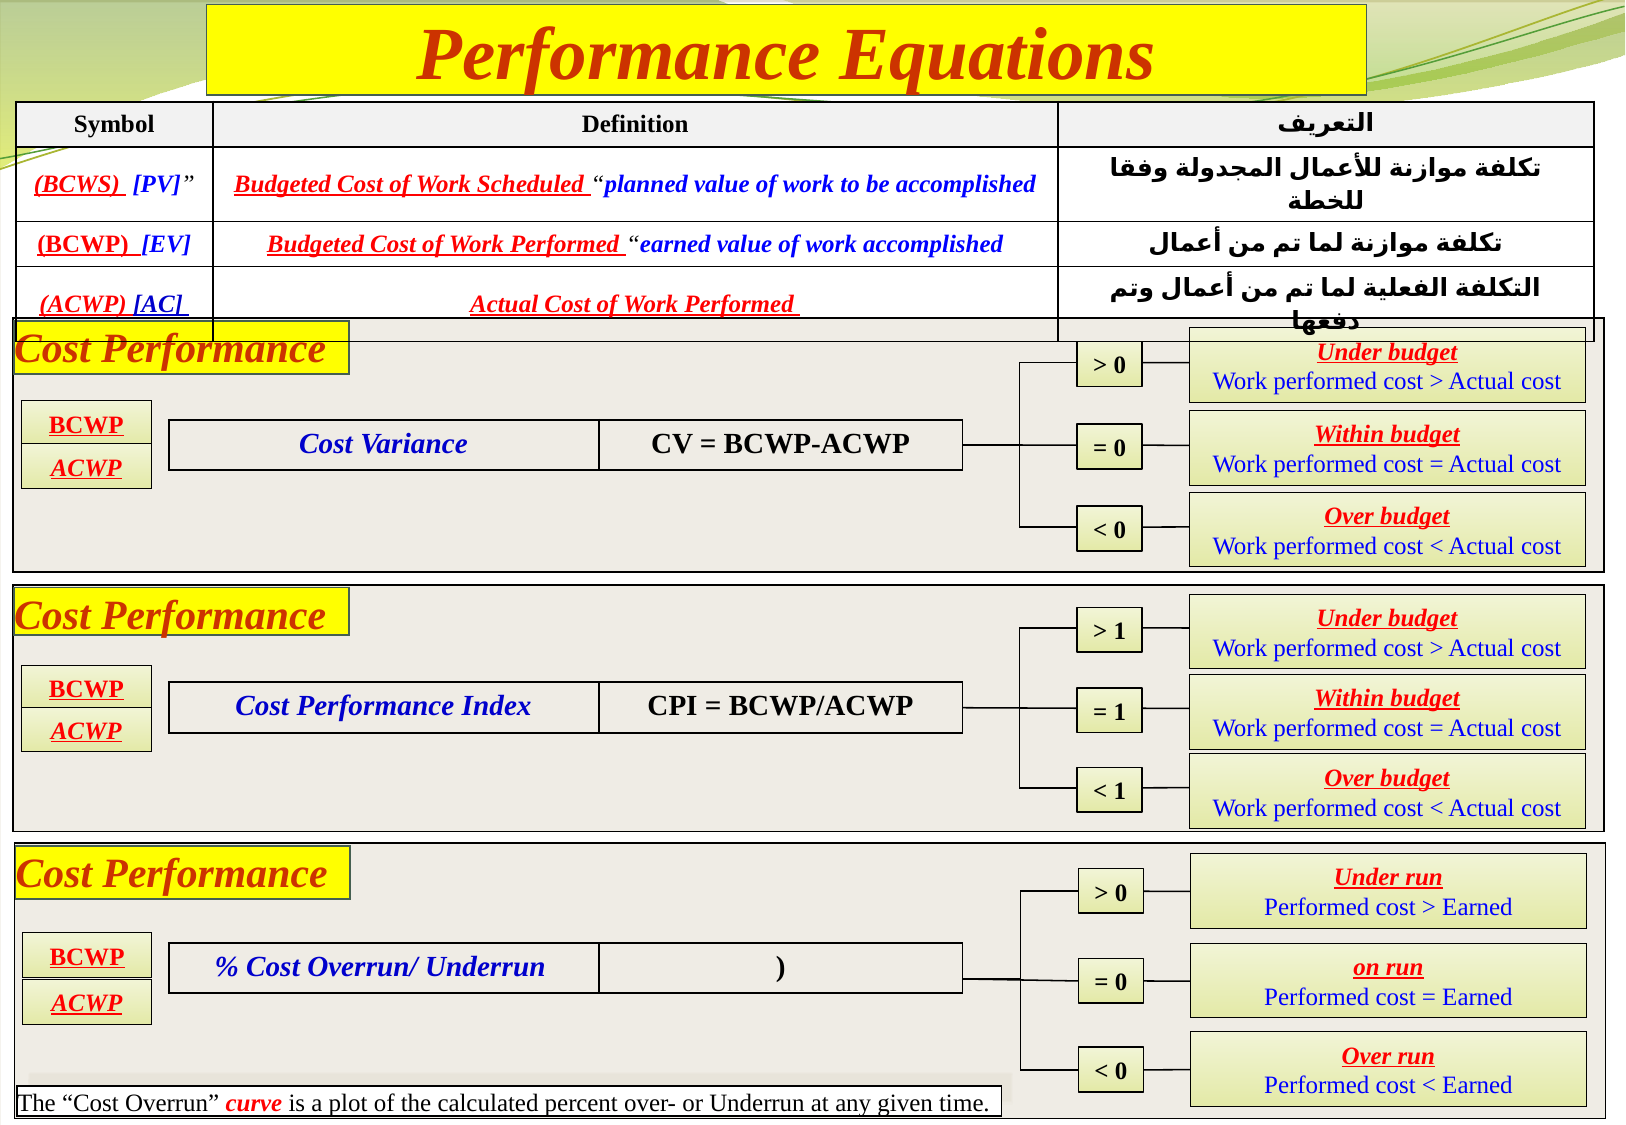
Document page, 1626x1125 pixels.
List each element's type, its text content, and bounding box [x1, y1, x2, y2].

table_cell (BCWP) [EV] [17, 222, 212, 266]
table_cell (BCWS) [PV]” [17, 148, 212, 221]
table_header التعريف [1059, 103, 1593, 146]
table_cell Budgeted Cost of Work Performed “earned value of work accomplished [214, 222, 1057, 266]
table_cell تكلفة موازنة للأعمال المجدولة وفقا للخطة [1059, 148, 1593, 221]
table_cell Budgeted Cost of Work Scheduled “planned value of work to be accomplished [214, 148, 1057, 221]
table_cell تكلفة موازنة لما تم من أعمال [1059, 222, 1593, 266]
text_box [14, 843, 1606, 1119]
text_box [12, 318, 1605, 572]
table_cell (ACWP) [AC] [17, 267, 212, 318]
table_cell التكلفة الفعلية لما تم من أعمال وتم دفعها [1059, 267, 1593, 318]
text_box Performance Equations [206, 4, 1367, 96]
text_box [12, 584, 1605, 832]
table_header Definition [214, 103, 1057, 146]
table_header Symbol [17, 103, 212, 146]
table_cell Actual Cost of Work Performed [214, 267, 1057, 318]
